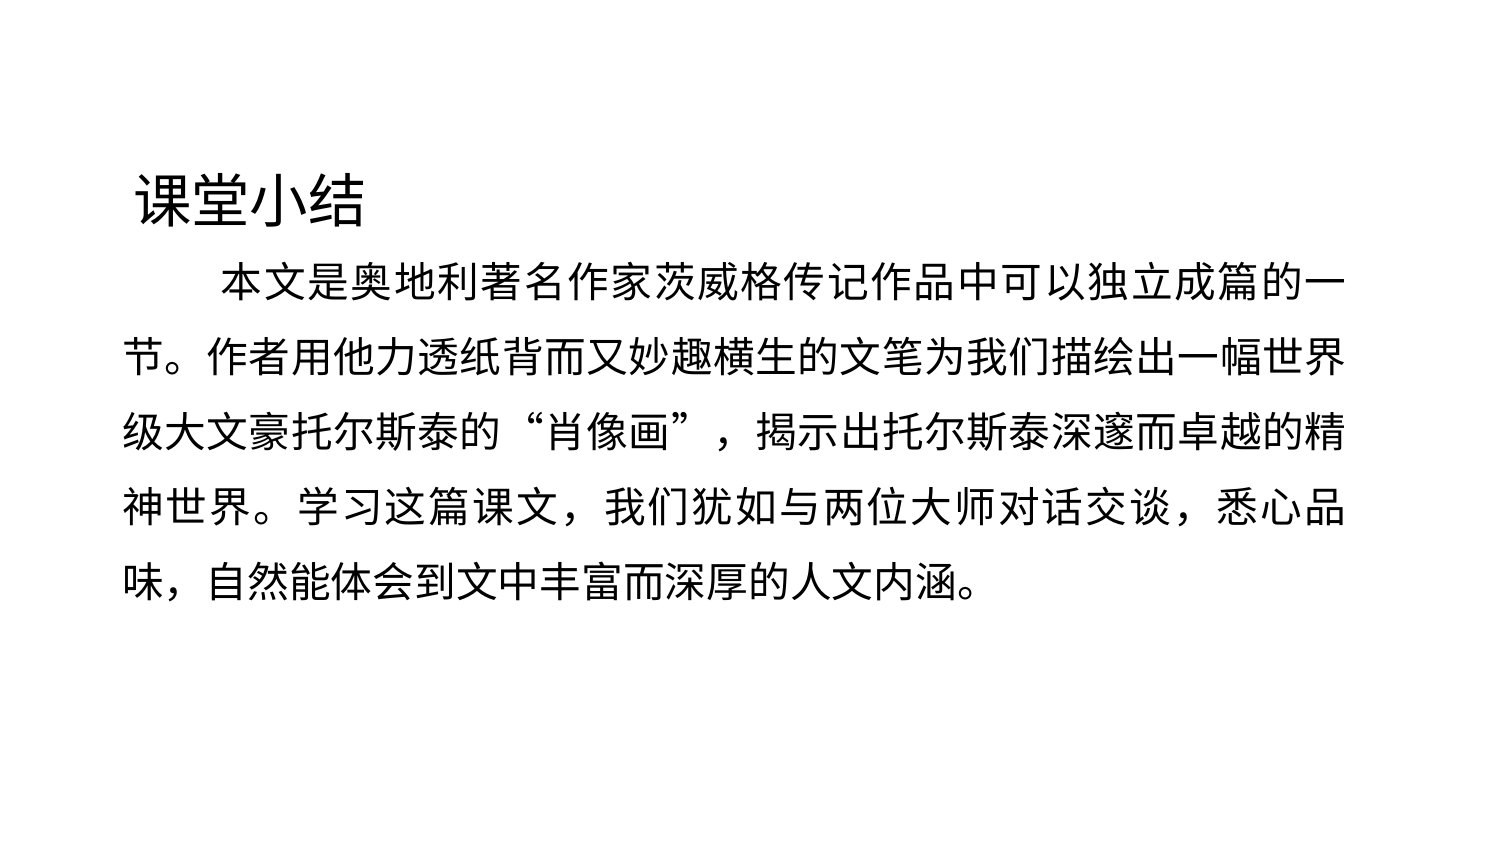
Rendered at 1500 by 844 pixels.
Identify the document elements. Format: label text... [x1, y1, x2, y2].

text_box 课堂小结 [118, 136, 408, 242]
text_box 本文是奥地利著名作家茨威格传记作品中可以独立成篇的一节。作者用他力透纸背而又妙趣横生的文笔为我们描绘出一幅世界级大文豪托尔斯泰的“肖像画”，揭示出托尔斯泰深邃而卓越的精神世界。学习这篇课文，我们犹如与两位大师对话交谈，悉心品味，自然能体会到文中丰富而深厚的人文内涵。 [107, 223, 1361, 613]
